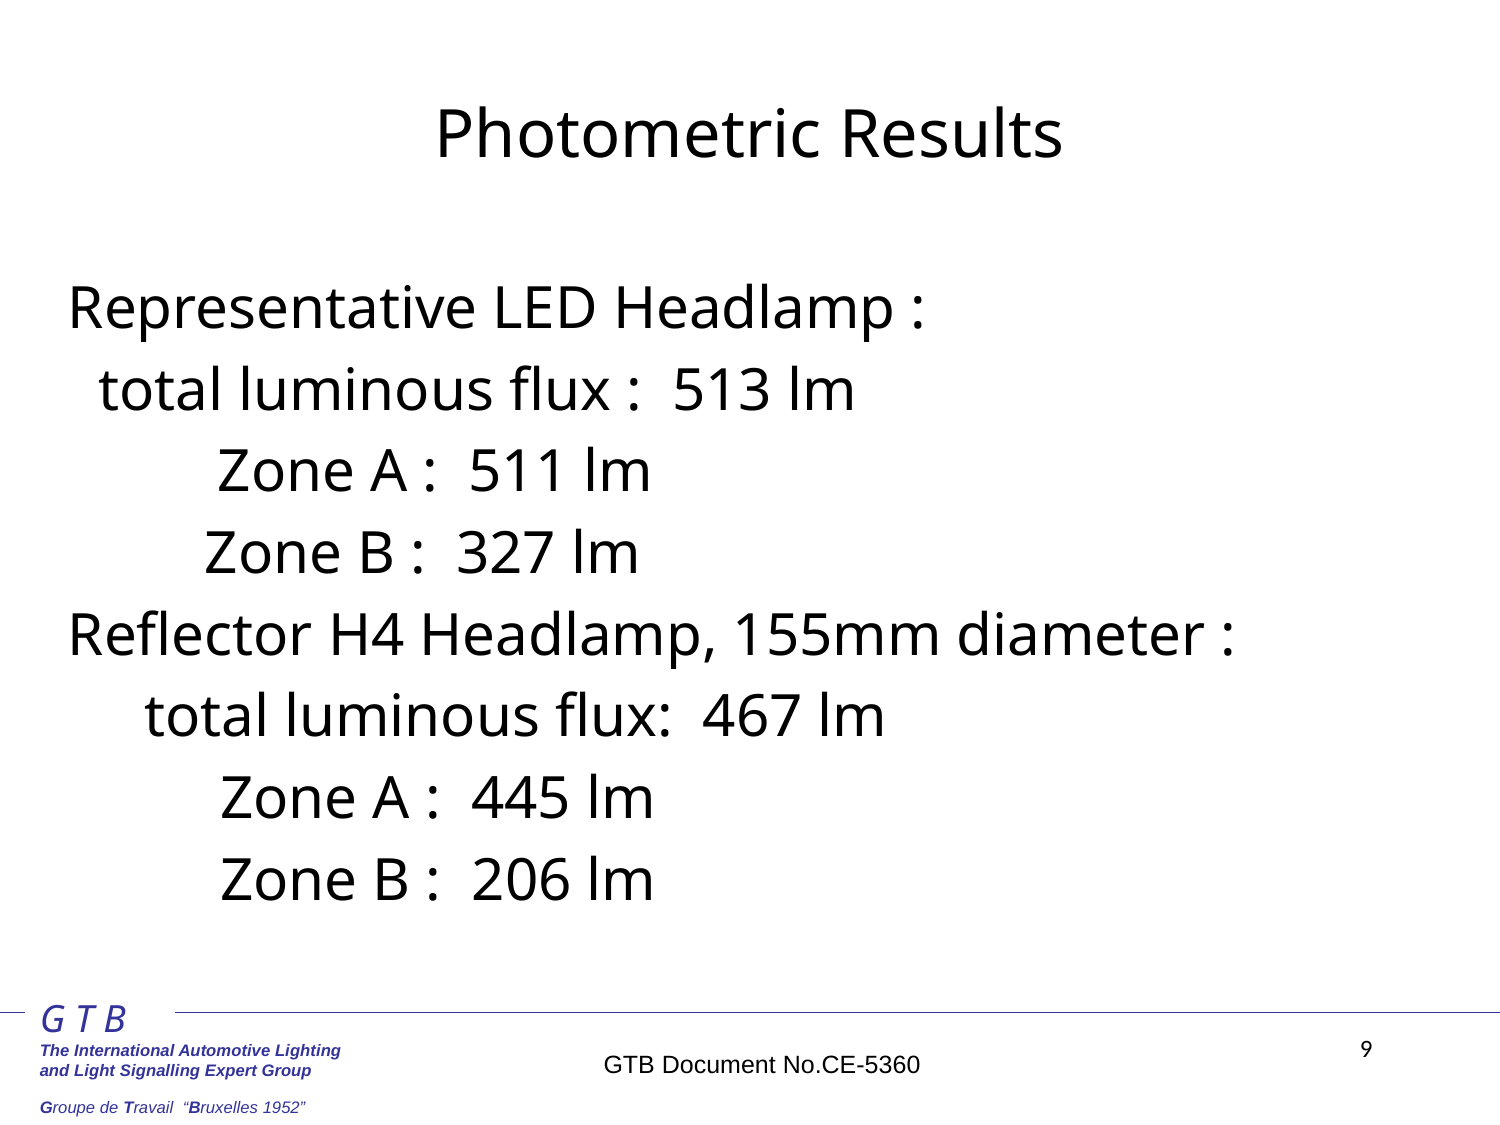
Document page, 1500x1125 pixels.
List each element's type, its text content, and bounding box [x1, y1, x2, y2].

slide_number 9 [1074, 1024, 1388, 1101]
text_box GTB Document No.CE-5360 [505, 1025, 1020, 1101]
list Representative LED Headlamp : total luminous flux : 513 lm Zone A : 511 lm Zone B : 327 lm Reflector H4 Headlamp, 155mm diameter : total luminous flux: 467 lm Zone A : 445 lm Zone B : 206 lm [52, 262, 1448, 1125]
title Photometric Results [112, 37, 1388, 226]
